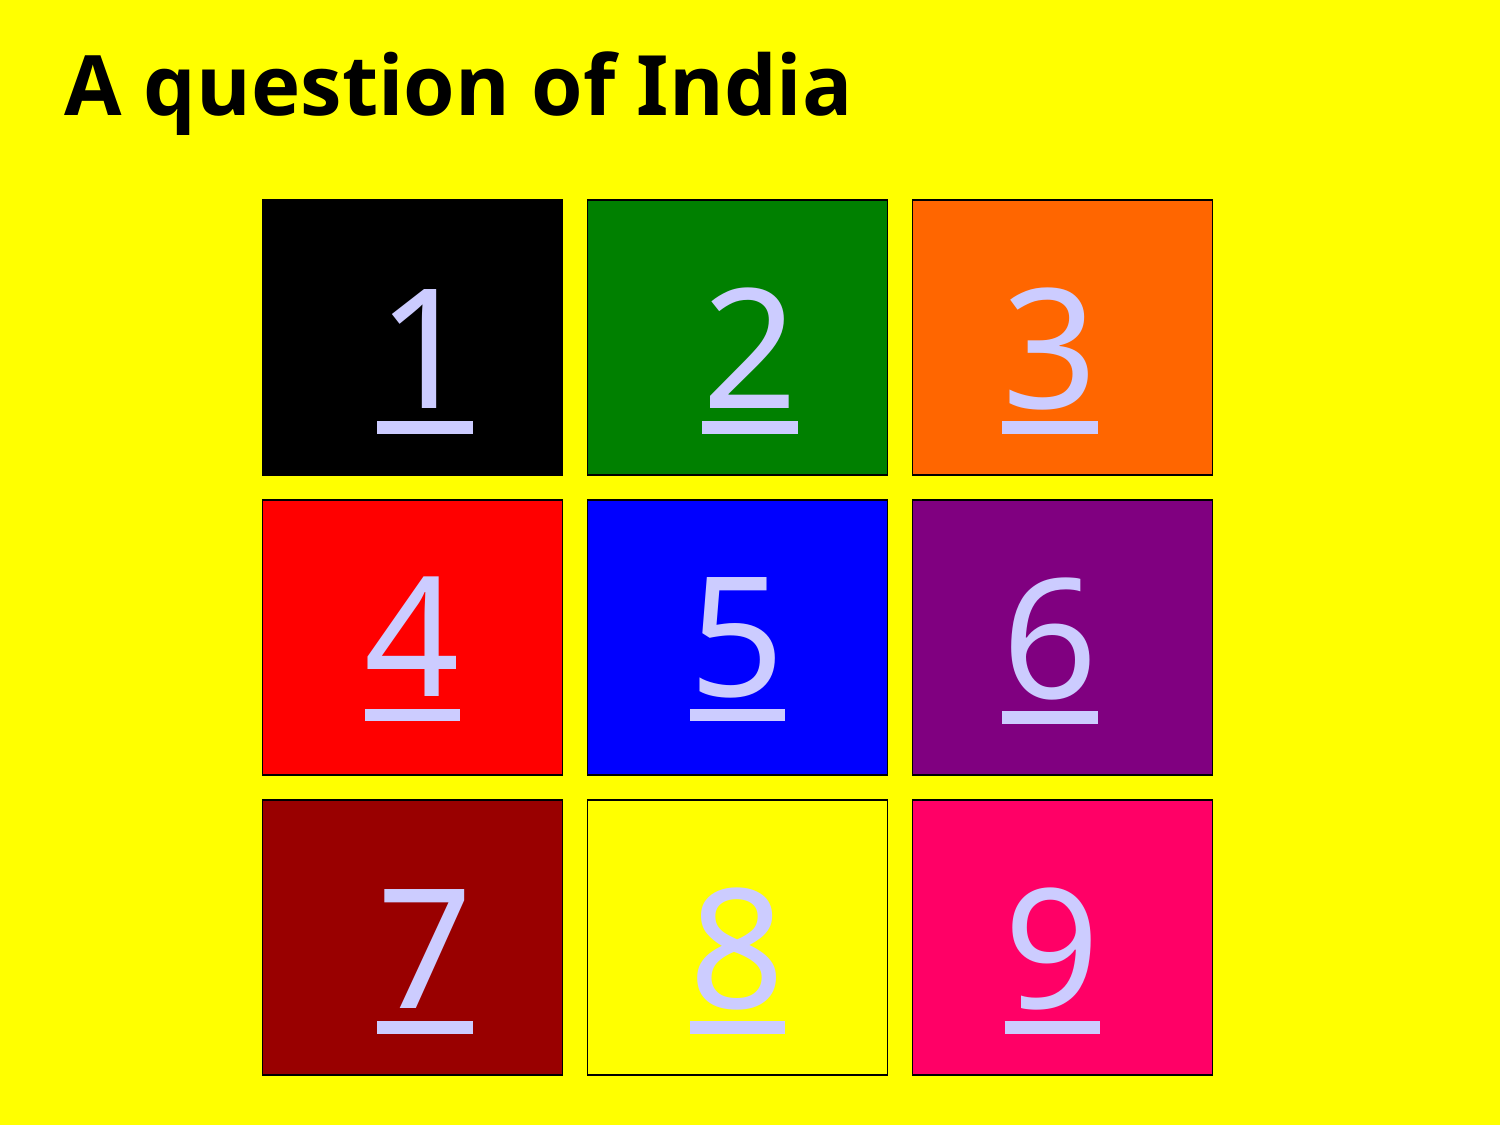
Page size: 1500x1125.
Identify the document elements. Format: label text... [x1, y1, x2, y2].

text_box [262, 800, 563, 1075]
text_box 4 [349, 522, 488, 765]
text_box [912, 800, 1213, 1075]
text_box A question of India [50, 24, 1500, 140]
text_box 5 [674, 522, 813, 765]
text_box 6 [987, 524, 1125, 767]
text_box [912, 200, 1213, 475]
text_box 9 [989, 834, 1128, 1050]
text_box [587, 800, 888, 1075]
text_box [262, 500, 563, 775]
text_box [587, 500, 888, 775]
text_box 1 [362, 234, 463, 477]
text_box 7 [362, 834, 500, 1077]
text_box [262, 200, 563, 475]
text_box 3 [987, 234, 1125, 477]
text_box 8 [674, 834, 813, 1077]
text_box 2 [687, 234, 825, 477]
text_box [587, 200, 888, 475]
text_box [912, 500, 1213, 775]
